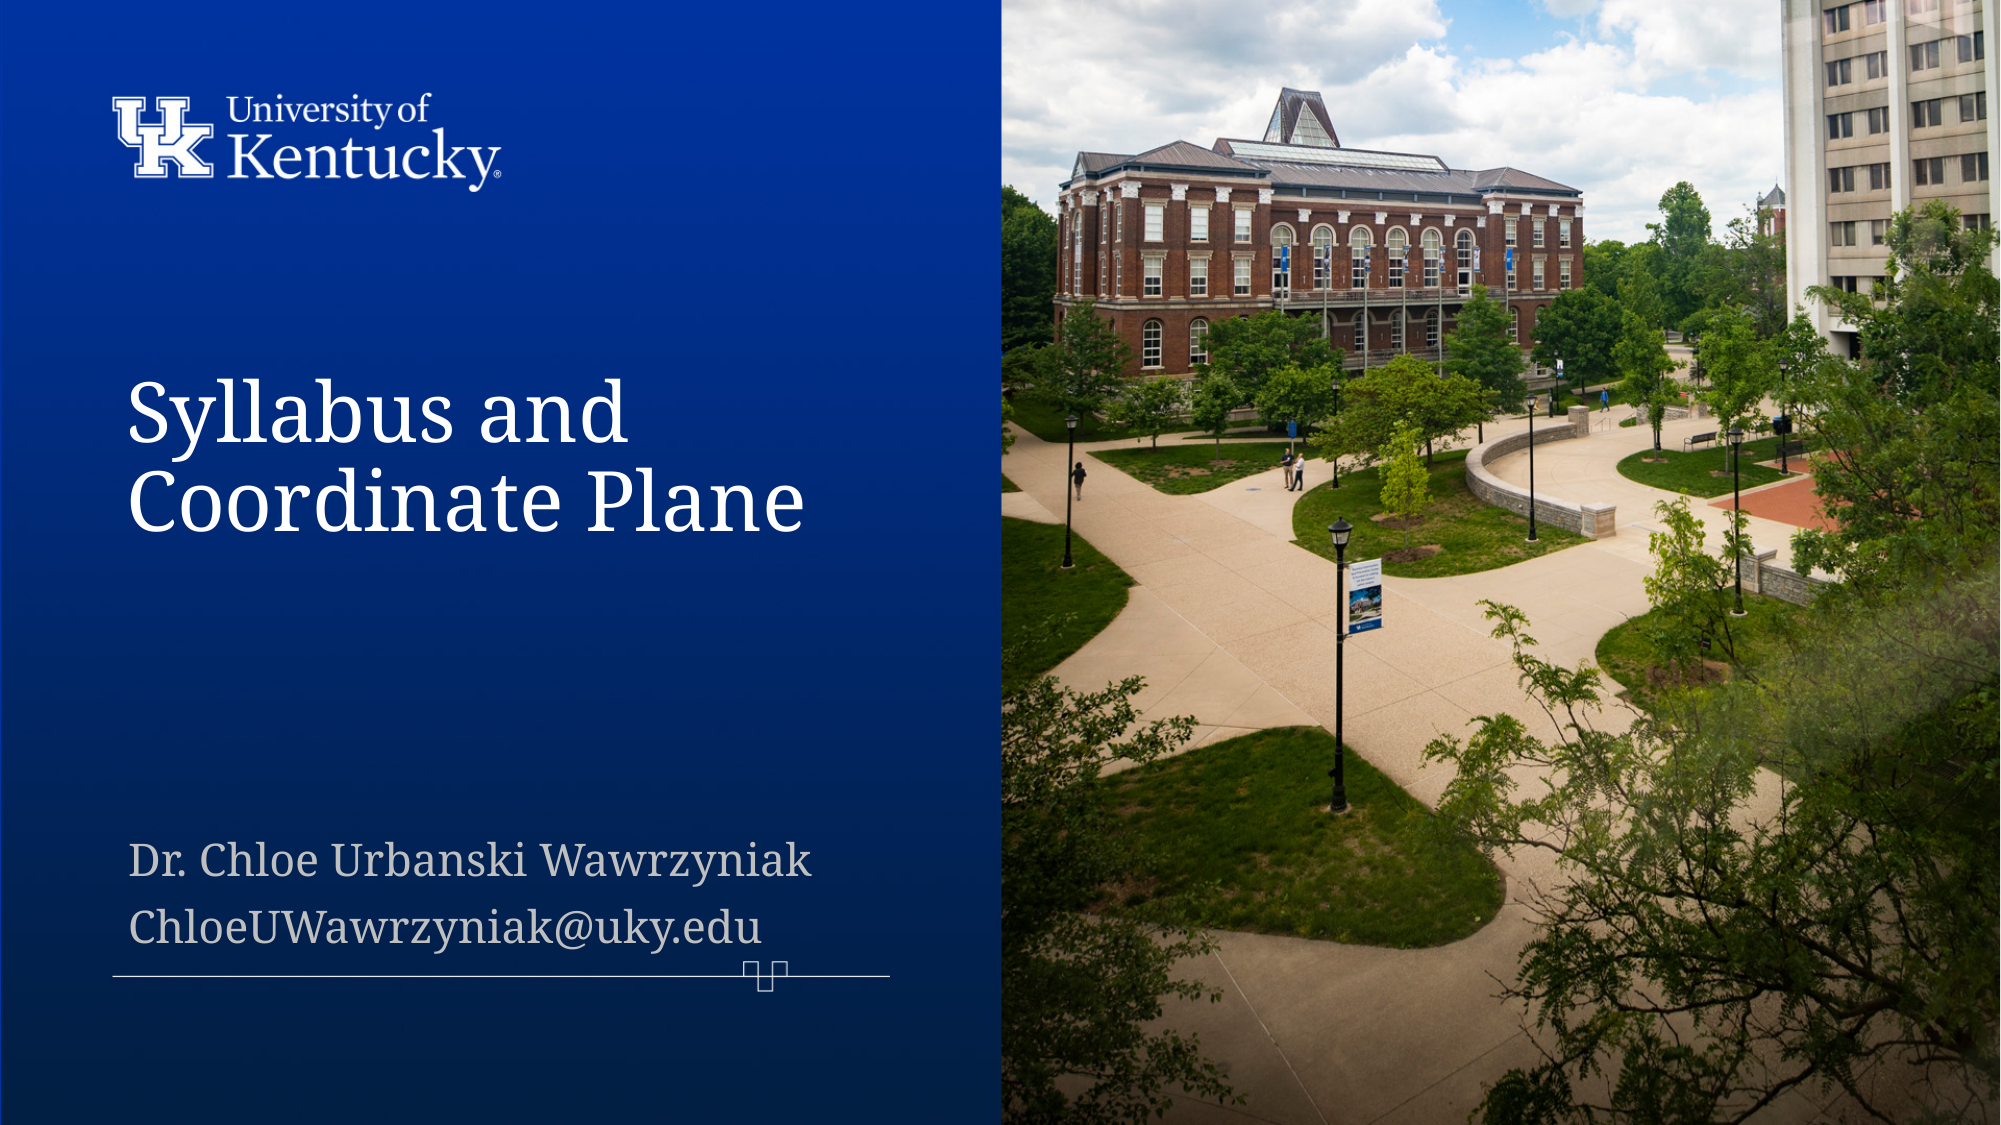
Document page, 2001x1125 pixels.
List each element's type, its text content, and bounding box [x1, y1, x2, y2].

picture [0, 0, 2001, 1125]
title Syllabus and Coordinate Plane [111, 97, 970, 823]
list Dr. Chloe Urbanski Wawrzyniak ChloeUWawrzyniak@uky.edu [113, 829, 970, 962]
